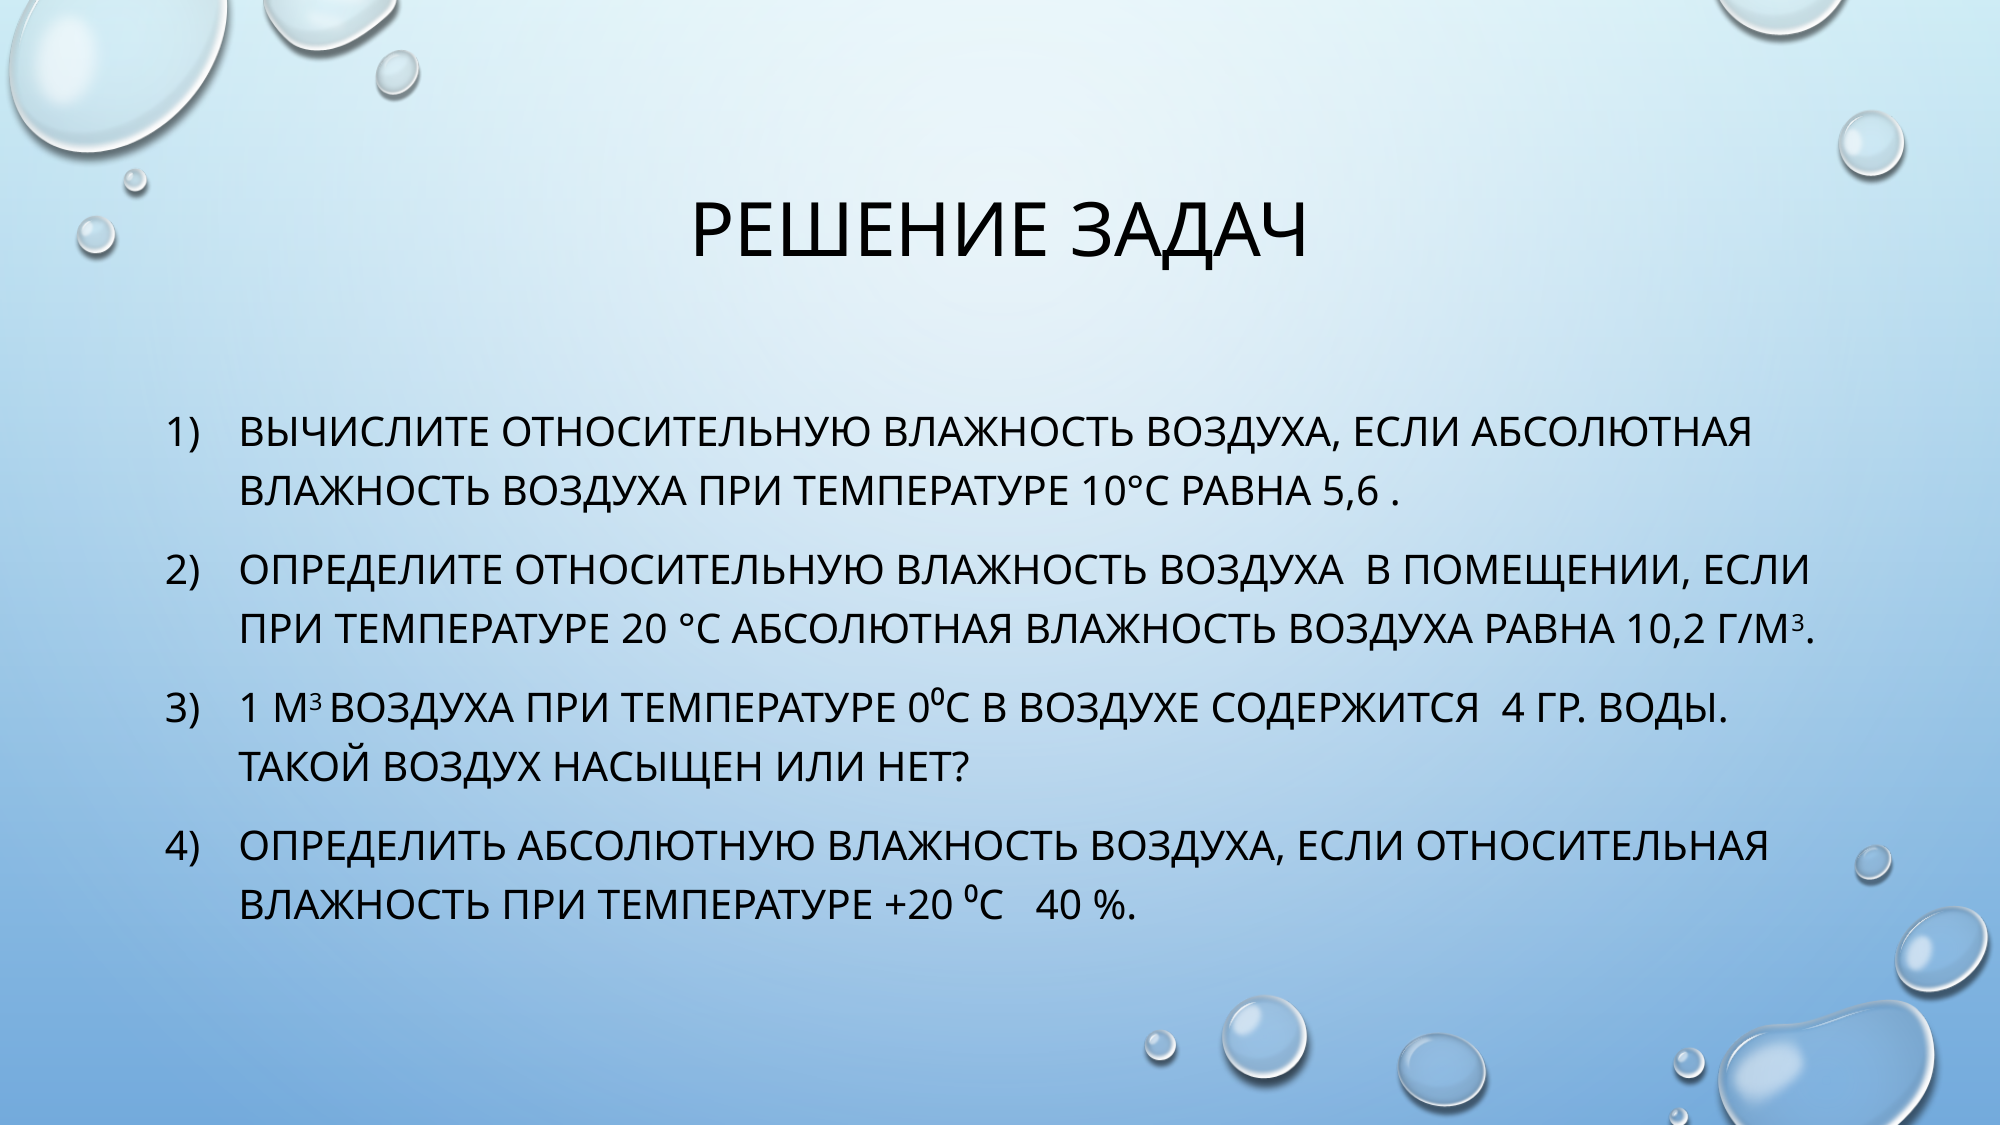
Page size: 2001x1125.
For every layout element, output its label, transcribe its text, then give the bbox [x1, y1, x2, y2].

picture [0, 0, 2000, 1125]
title Решение задач [149, 101, 1851, 364]
